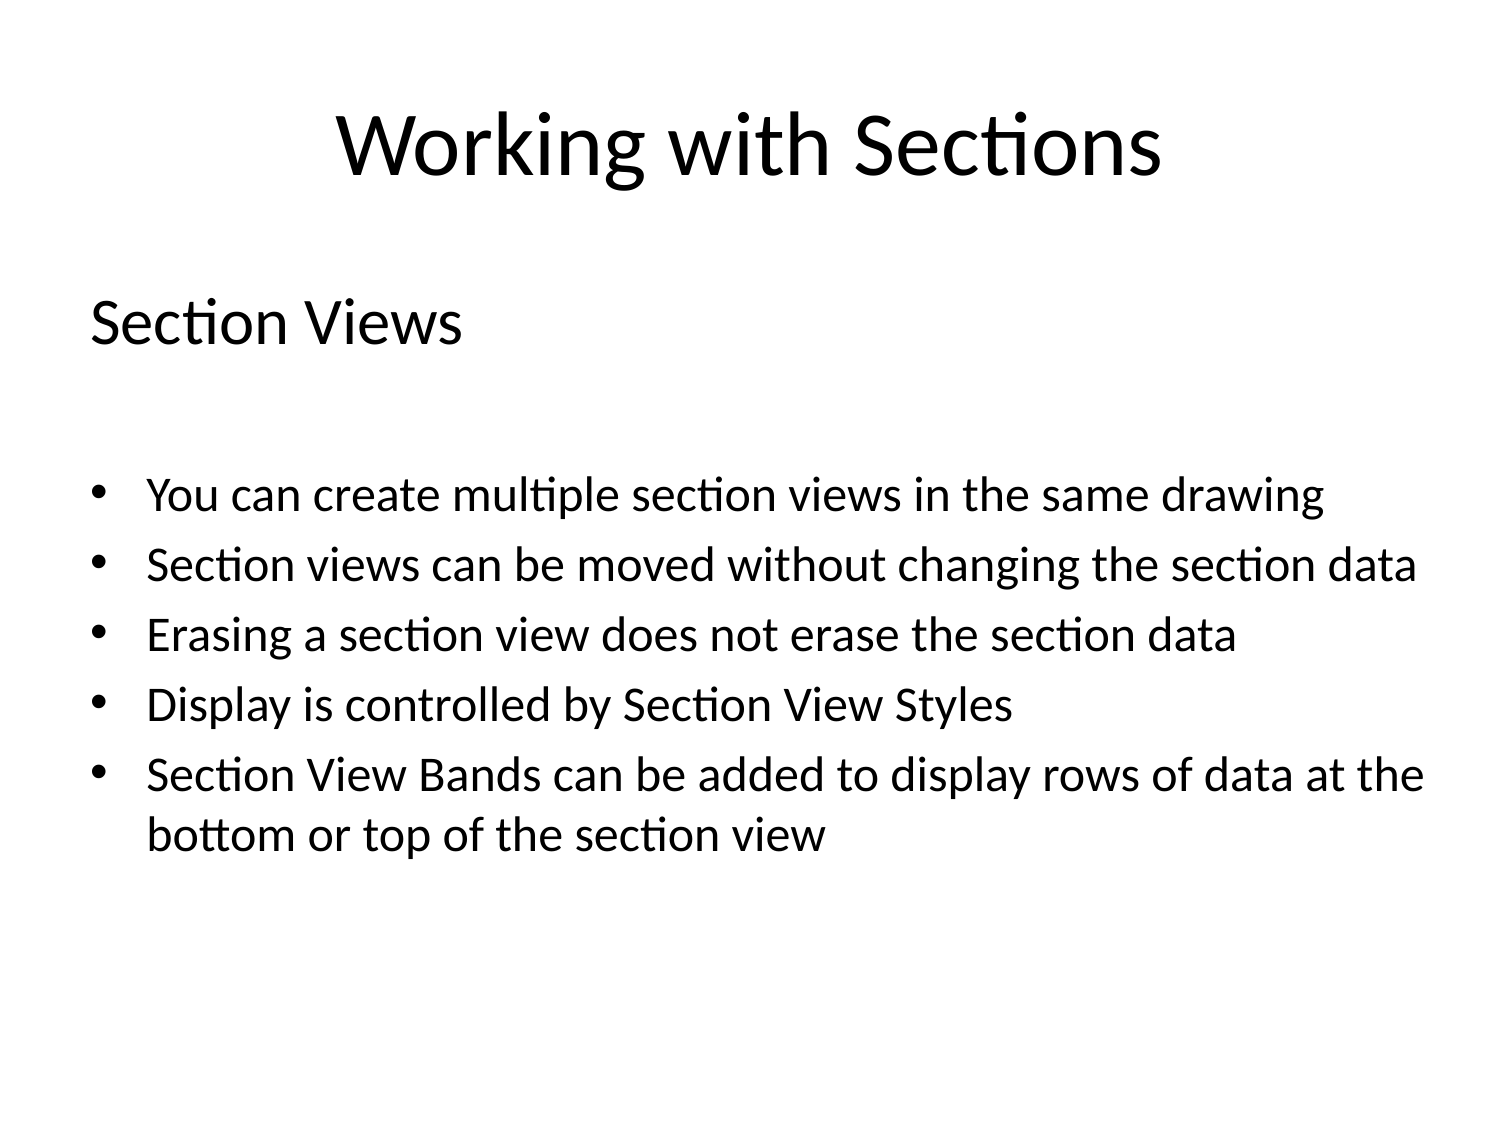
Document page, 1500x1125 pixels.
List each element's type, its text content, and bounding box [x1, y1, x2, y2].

list Section Views You can create multiple section views in the same drawing Section views can be moved without changing the section data Erasing a section view does not erase the section data Display is controlled by Section View Styles Section View Bands can be added to display rows of data at the bottom or top of the section view [75, 270, 1463, 1025]
title Working with Sections [75, 45, 1425, 233]
